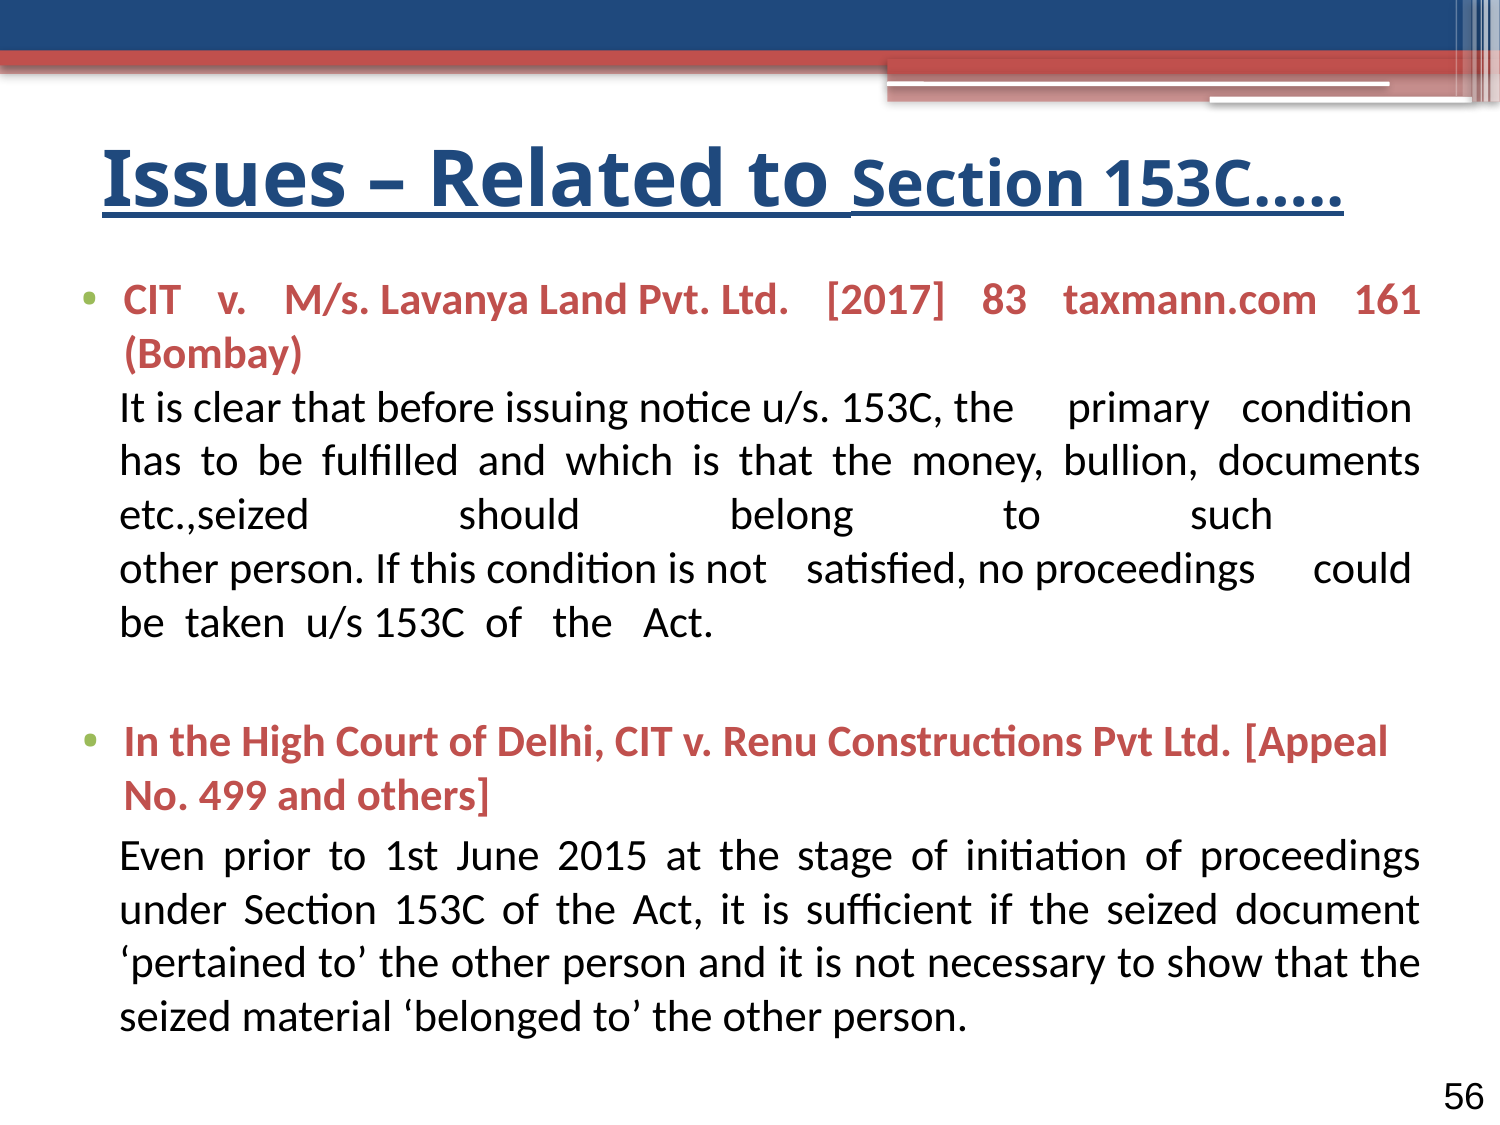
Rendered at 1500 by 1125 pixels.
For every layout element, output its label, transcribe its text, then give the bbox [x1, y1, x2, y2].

list CIT v. M/s. Lavanya Land Pvt. Ltd. [2017] 83 taxmann.com 161 (Bombay) It is clear that before issuing notice u/s. 153C, the primary condition has to be fulfilled and which is that the money, bullion, documents etc.,seized should belong to such other person. If this condition is not satisfied, no proceedings could be taken u/s 153C of the Act. In the High Court of Delhi, CIT v. Renu Constructions Pvt Ltd. [Appeal No. 499 and others] Even prior to 1st June 2015 at the stage of initiation of proceedings under Section 153C of the Act, it is sufficient if the seized document ‘pertained to’ the other person and it is not necessary to show that the seized material ‘belonged to’ the other person. [50, 262, 1438, 1053]
slide_number 56 [1374, 1064, 1500, 1125]
title Issues – Related to Section 153C….. [87, 87, 1438, 262]
